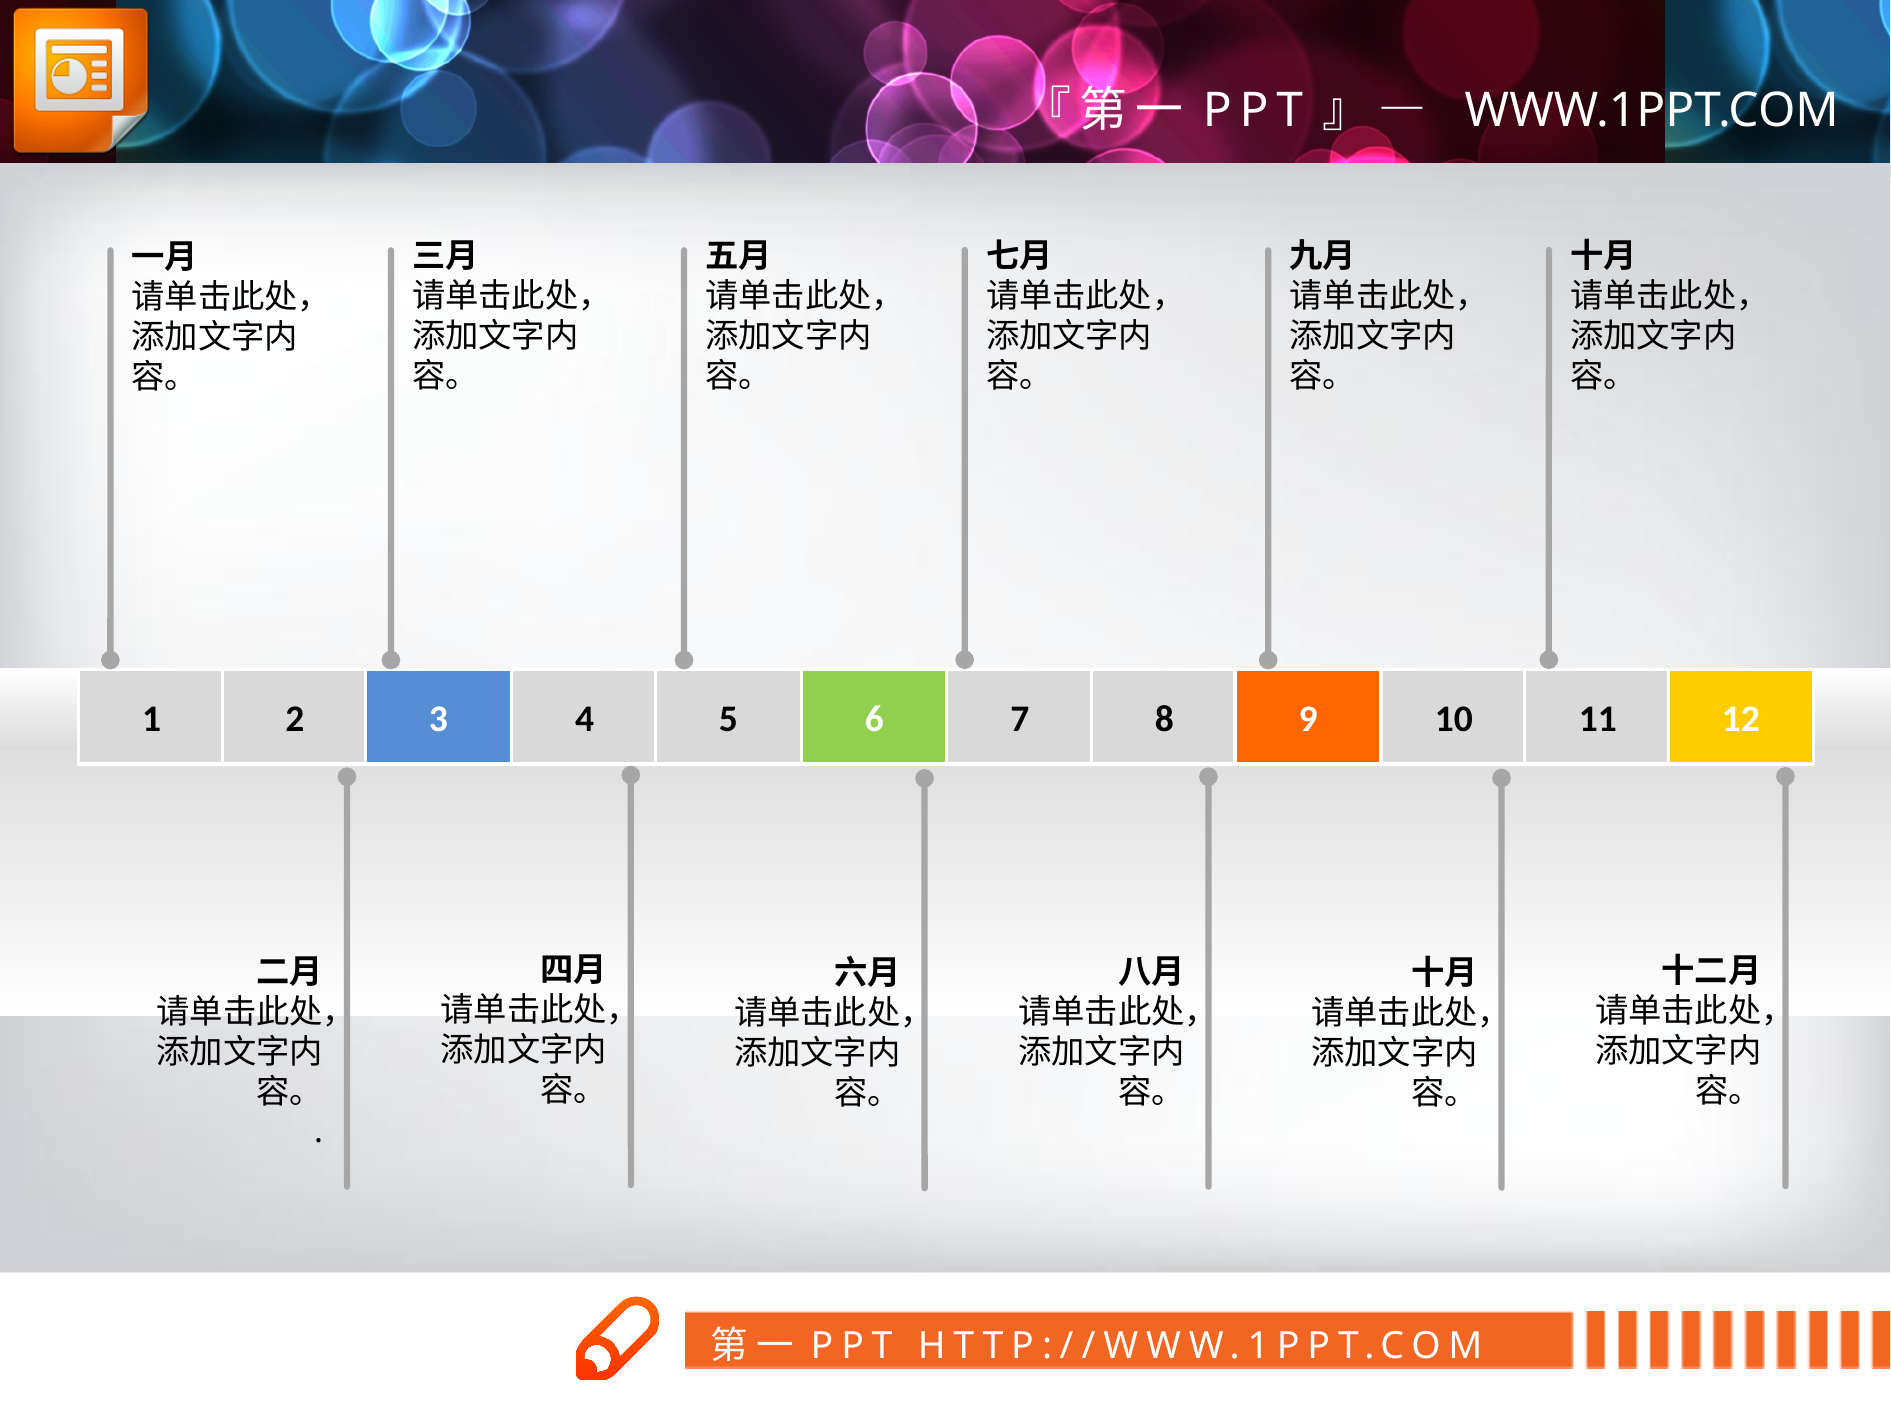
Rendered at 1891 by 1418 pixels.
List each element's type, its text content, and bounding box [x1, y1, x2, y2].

text_box 三月 请单击此处，添加文字内容。 [397, 227, 625, 402]
picture [0, 0, 1891, 668]
text_box 八月 请单击此处，添加文字内容。 [972, 1027, 1200, 1117]
text_box [104, 250, 117, 667]
text_box 十二月 请单击此处，添加文字内容。 [1549, 1027, 1777, 1117]
text_box 九月 请单击此处，添加文字内容。 [1274, 227, 1502, 402]
text_box [384, 250, 398, 667]
text_box 五月 请单击此处，添加文字内容。 [690, 227, 918, 442]
picture [685, 1311, 1891, 1369]
text_box [677, 250, 691, 667]
text_box 二月 请单击此处，添加文字内容。 . [111, 1027, 338, 1157]
text_box 十月 请单击此处，添加文字内容。 [1265, 1027, 1493, 1119]
text_box 一月 请单击此处，添加文字内容。 [116, 227, 344, 402]
text_box [958, 249, 971, 666]
picture [0, 1017, 1891, 1275]
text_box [0, 668, 1891, 1017]
text_box [1262, 250, 1275, 667]
text_box 七月 请单击此处，添加文字内容。 [971, 227, 1198, 402]
text_box 四月 请单击此处，添加文字内容。 [394, 1027, 622, 1116]
text_box 六月 请单击此处，添加文字内容。 [688, 1027, 916, 1119]
text_box [1542, 249, 1556, 666]
text_box 十月 请单击此处，添加文字内容。 [1555, 227, 1783, 402]
